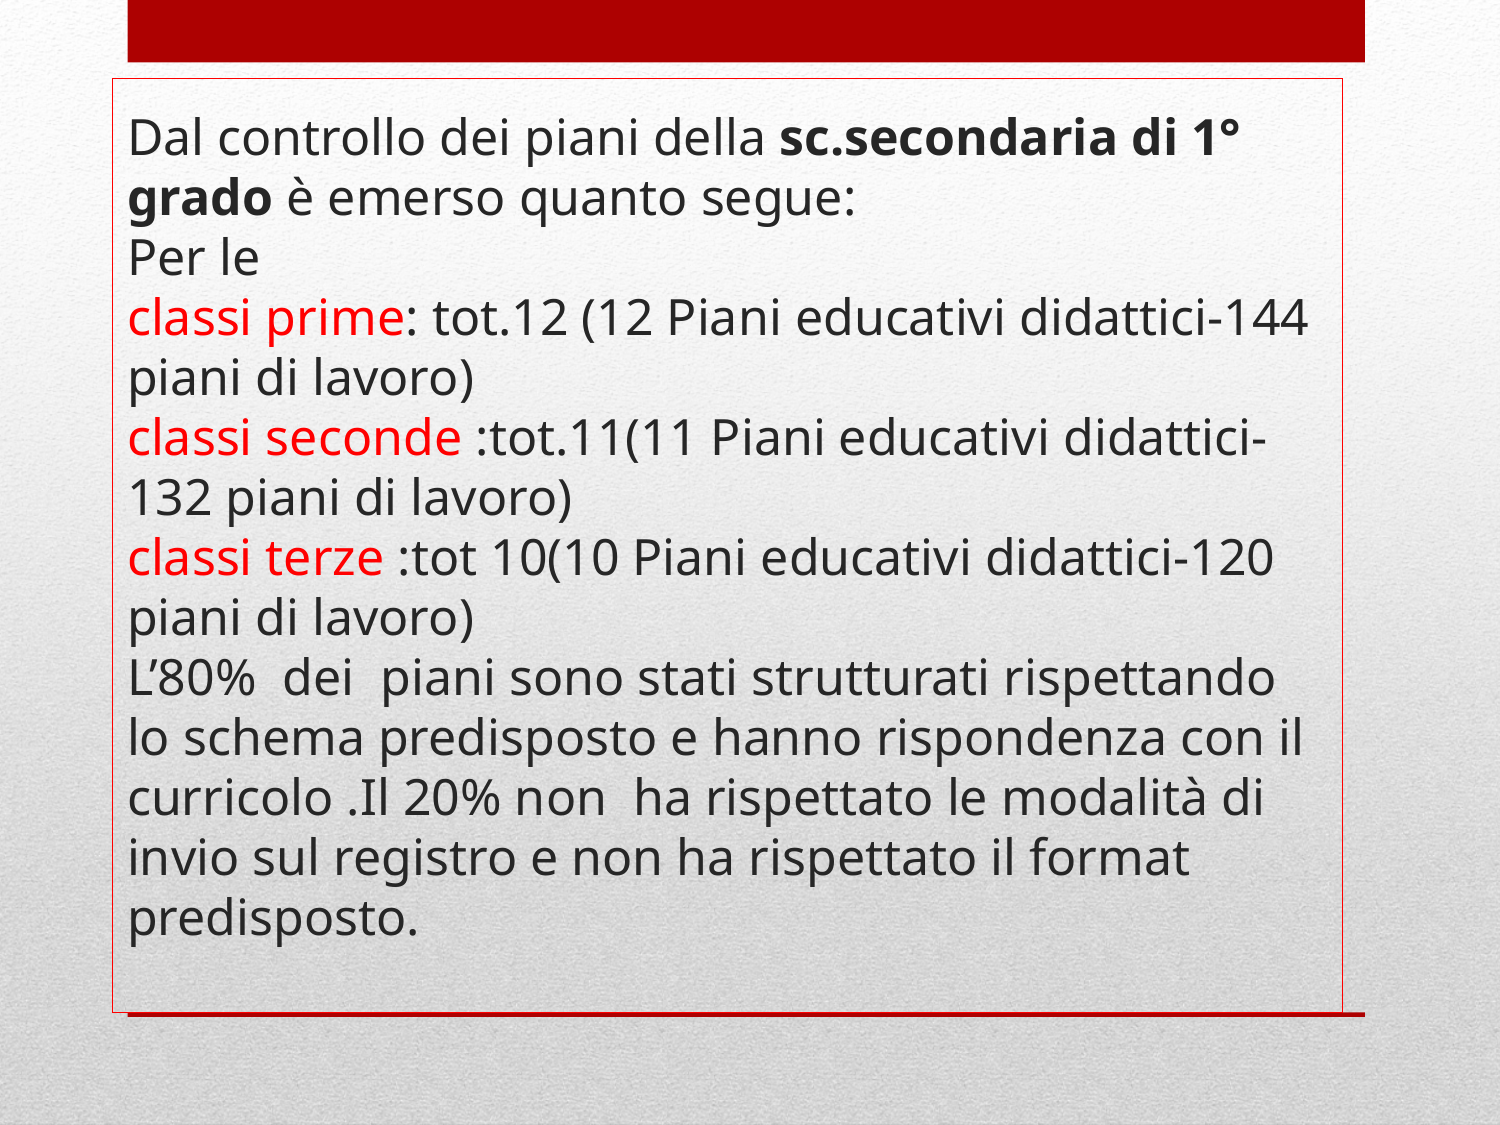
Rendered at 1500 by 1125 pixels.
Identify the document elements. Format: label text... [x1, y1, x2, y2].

title Dal controllo dei piani della sc.secondaria di 1° grado è emerso quanto segue: Per le classi prime: tot.12 (12 Piani educativi didattici-144 piani di lavoro) classi seconde :tot.11(11 Piani educativi didattici-132 piani di lavoro) classi terze :tot 10(10 Piani educativi didattici-120 piani di lavoro) L’80% dei piani sono stati strutturati rispettando lo schema predisposto e hanno rispondenza con il curricolo .Il 20% non ha rispettato le modalità di invio sul registro e non ha rispettato il format predisposto. [112, 78, 1343, 1013]
